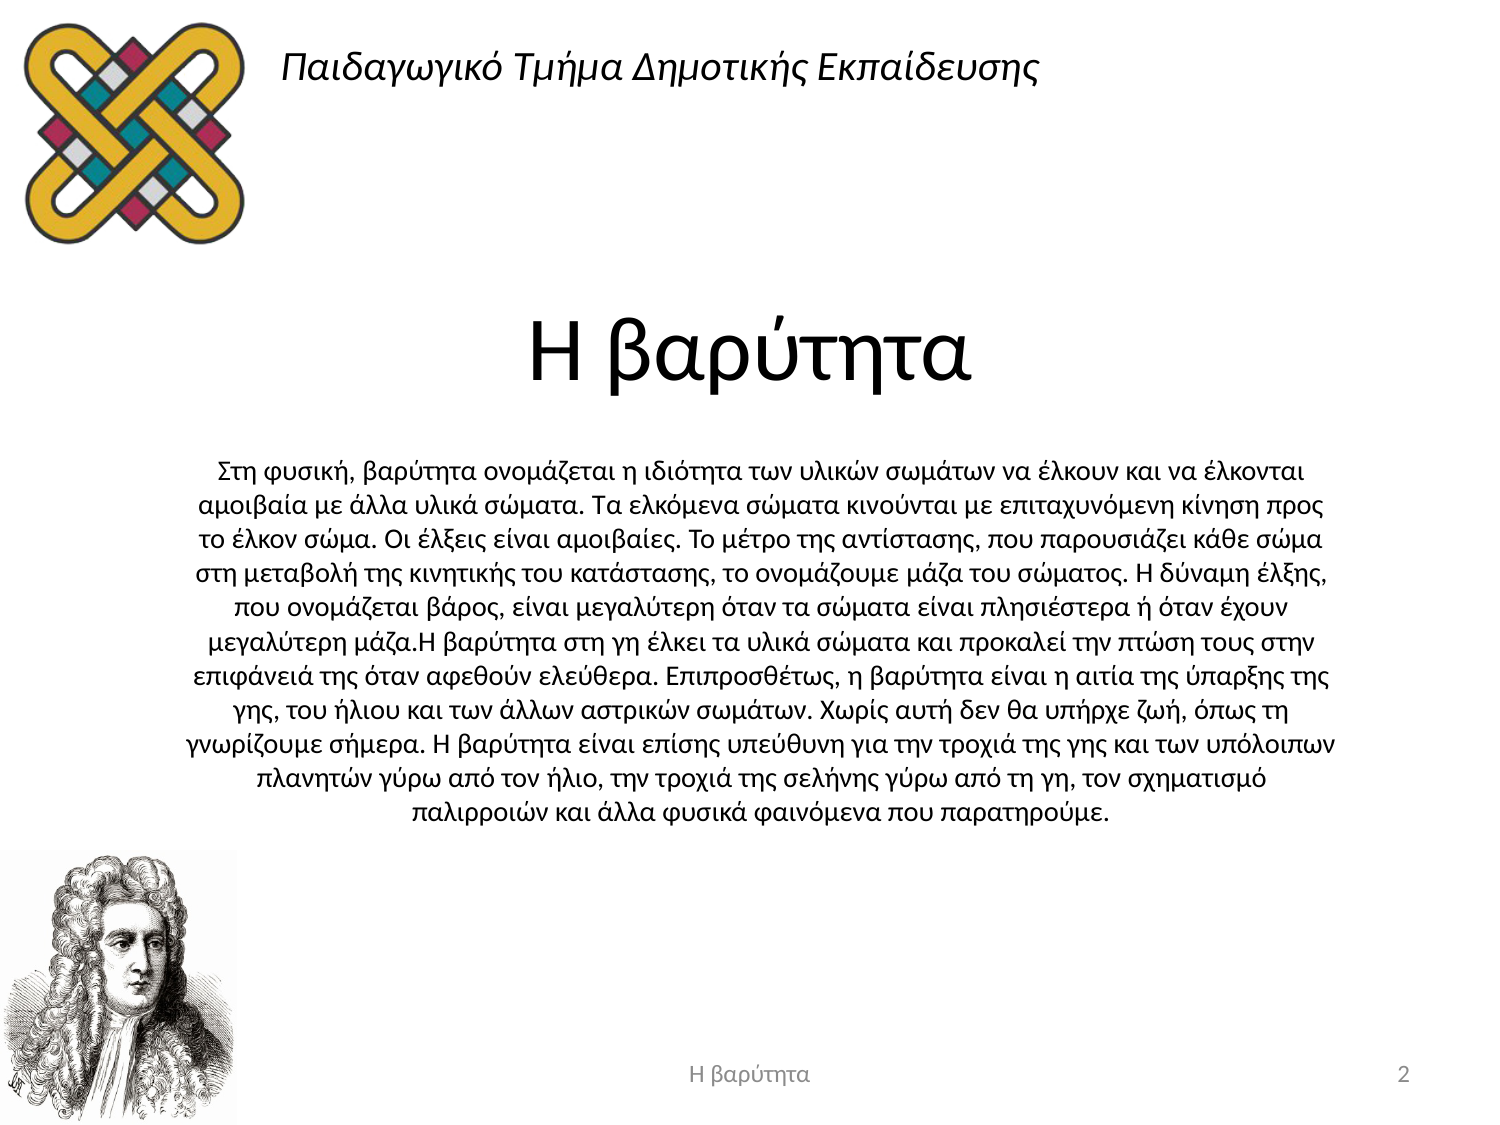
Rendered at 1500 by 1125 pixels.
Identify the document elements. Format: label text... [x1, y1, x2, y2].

picture [0, 850, 237, 1125]
title Η βαρύτητα [112, 231, 1388, 457]
subtitle Στη φυσική, βαρύτητα ονομάζεται η ιδιότητα των υλικών σωμάτων να έλκουν και να έλκονται αμοιβαία με άλλα υλικά σώματα. Τα ελκόμενα σώματα κινούνται με επιταχυνόμενη κίνηση προς το έλκον σώμα. Οι έλξεις είναι αμοιβαίες. Το μέτρο της αντίστασης, που παρουσιάζει κάθε σώμα στη μεταβολή της κινητικής του κατάστασης, το ονομάζουμε μάζα του σώματος. Η δύναμη έλξης, που ονομάζεται βάρος, είναι μεγαλύτερη όταν τα σώματα είναι πλησιέστερα ή όταν έχουν μεγαλύτερη μάζα.Η βαρύτητα στη γη έλκει τα υλικά σώματα και προκαλεί την πτώση τους στην επιφάνειά της όταν αφεθούν ελεύθερα. Επιπροσθέτως, η βαρύτητα είναι η αιτία της ύπαρξης της γης, του ήλιου και των άλλων αστρικών σωμάτων. Χωρίς αυτή δεν θα υπήρχε ζωή, όπως τη γνωρίζουμε σήμερα. Η βαρύτητα είναι επίσης υπεύθυνη για την τροχιά της γης και των υπόλοιπων πλανητών γύρω από τον ήλιο, την τροχιά της σελήνης γύρω από τη γη, τον σχηματισμό παλιρροιών και άλλα φυσικά φαινόμενα που παρατηρούμε. [171, 444, 1353, 858]
picture [0, 0, 268, 268]
footer Η βαρύτητα [512, 1042, 988, 1103]
slide_number 2 [1074, 1042, 1425, 1103]
